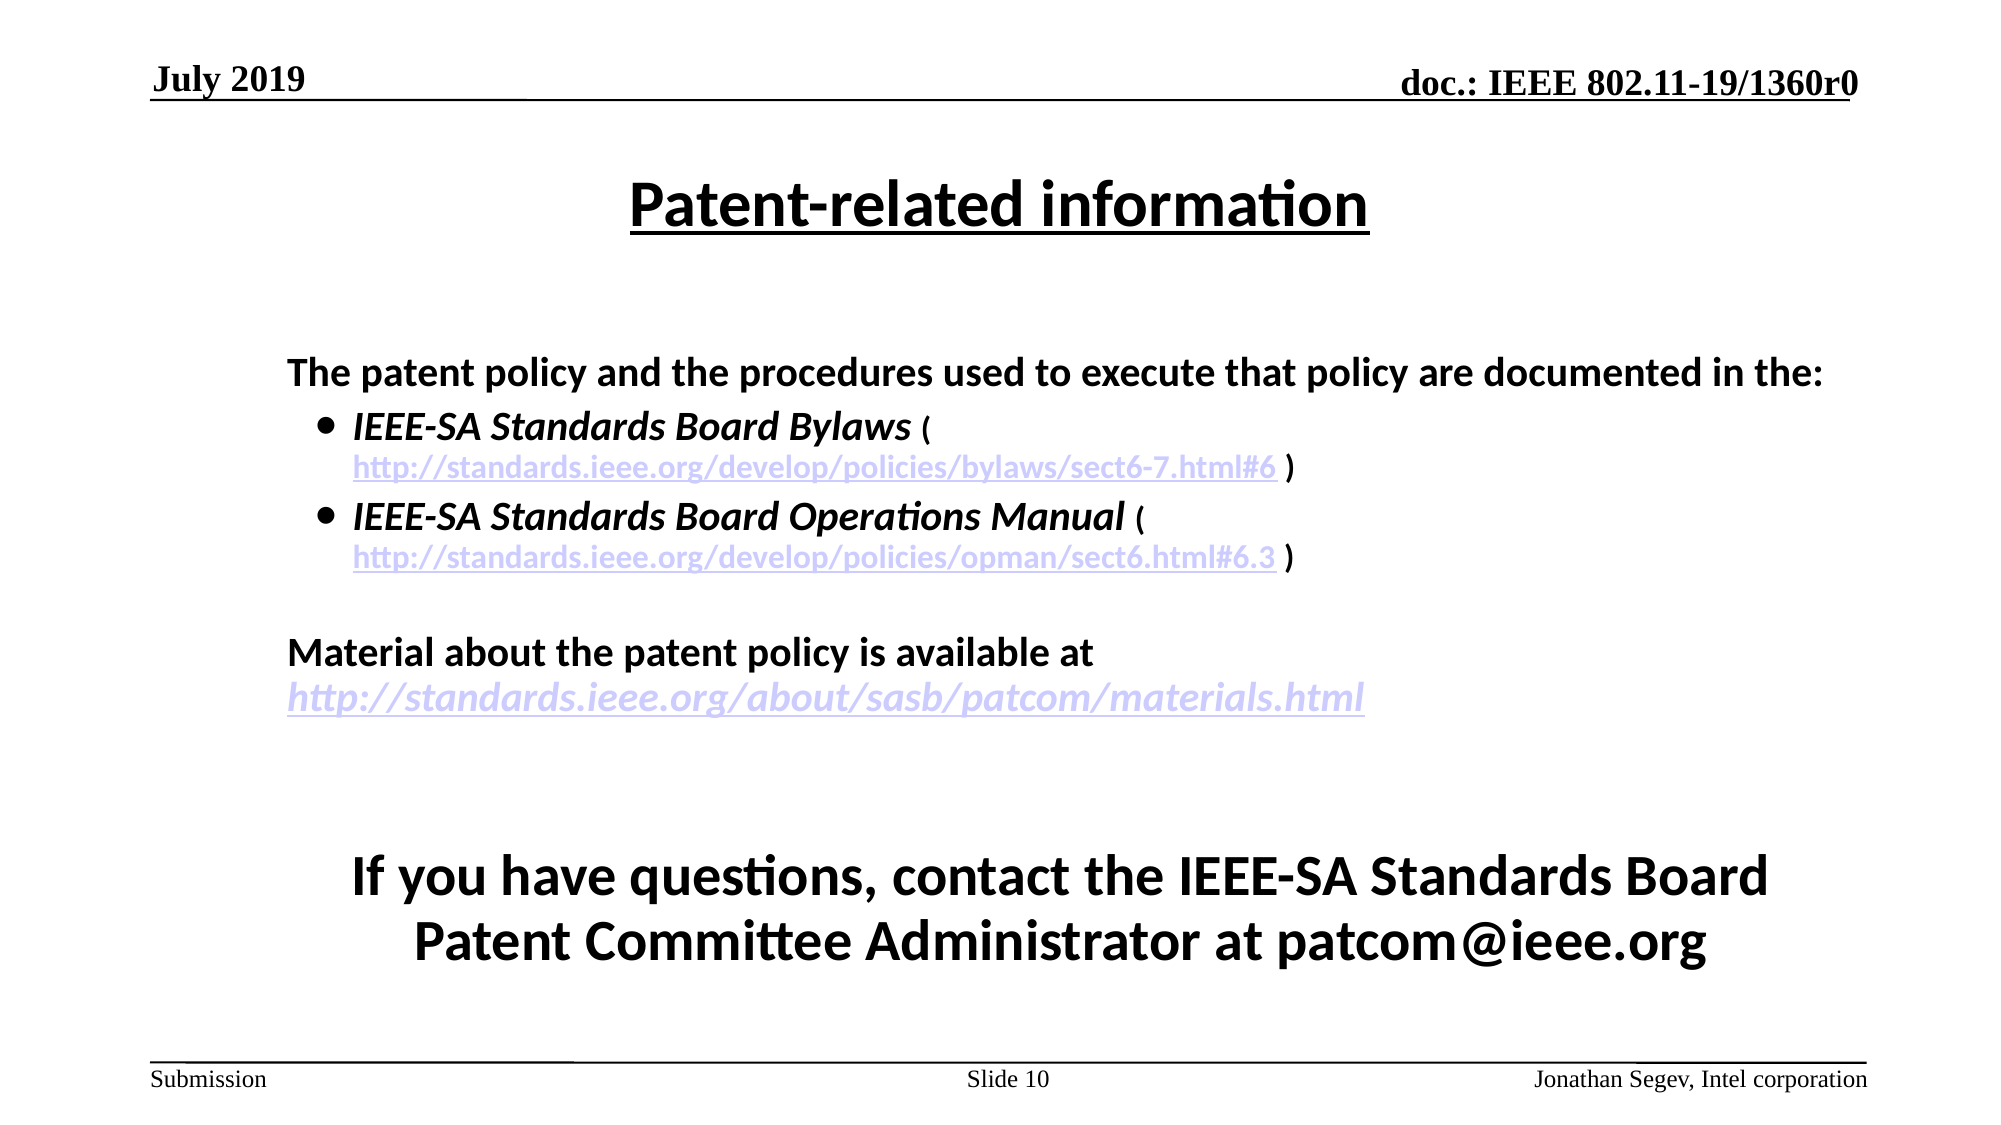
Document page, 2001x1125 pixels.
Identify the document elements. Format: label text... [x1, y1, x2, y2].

list The patent policy and the procedures used to execute that policy are documented in the: IEEE-SA Standards Board Bylaws (http://standards.ieee.org/develop/policies/bylaws/sect6-7.html#6 ) IEEE-SA Standards Board Operations Manual (http://standards.ieee.org/develop/policies/opman/sect6.html#6.3 ) Material about the patent policy is available at http://standards.ieee.org/about/sasb/patcom/materials.html If you have questions, contact the IEEE-SA Standards Board Patent Committee Administrator at patcom@ieee.org [149, 324, 1850, 1000]
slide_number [152, 54, 563, 100]
title Patent-related information [149, 112, 1850, 288]
slide_number Slide 10 [950, 1061, 1067, 1123]
footer Jonathan Segev, Intel corporation [1171, 1061, 1869, 1093]
